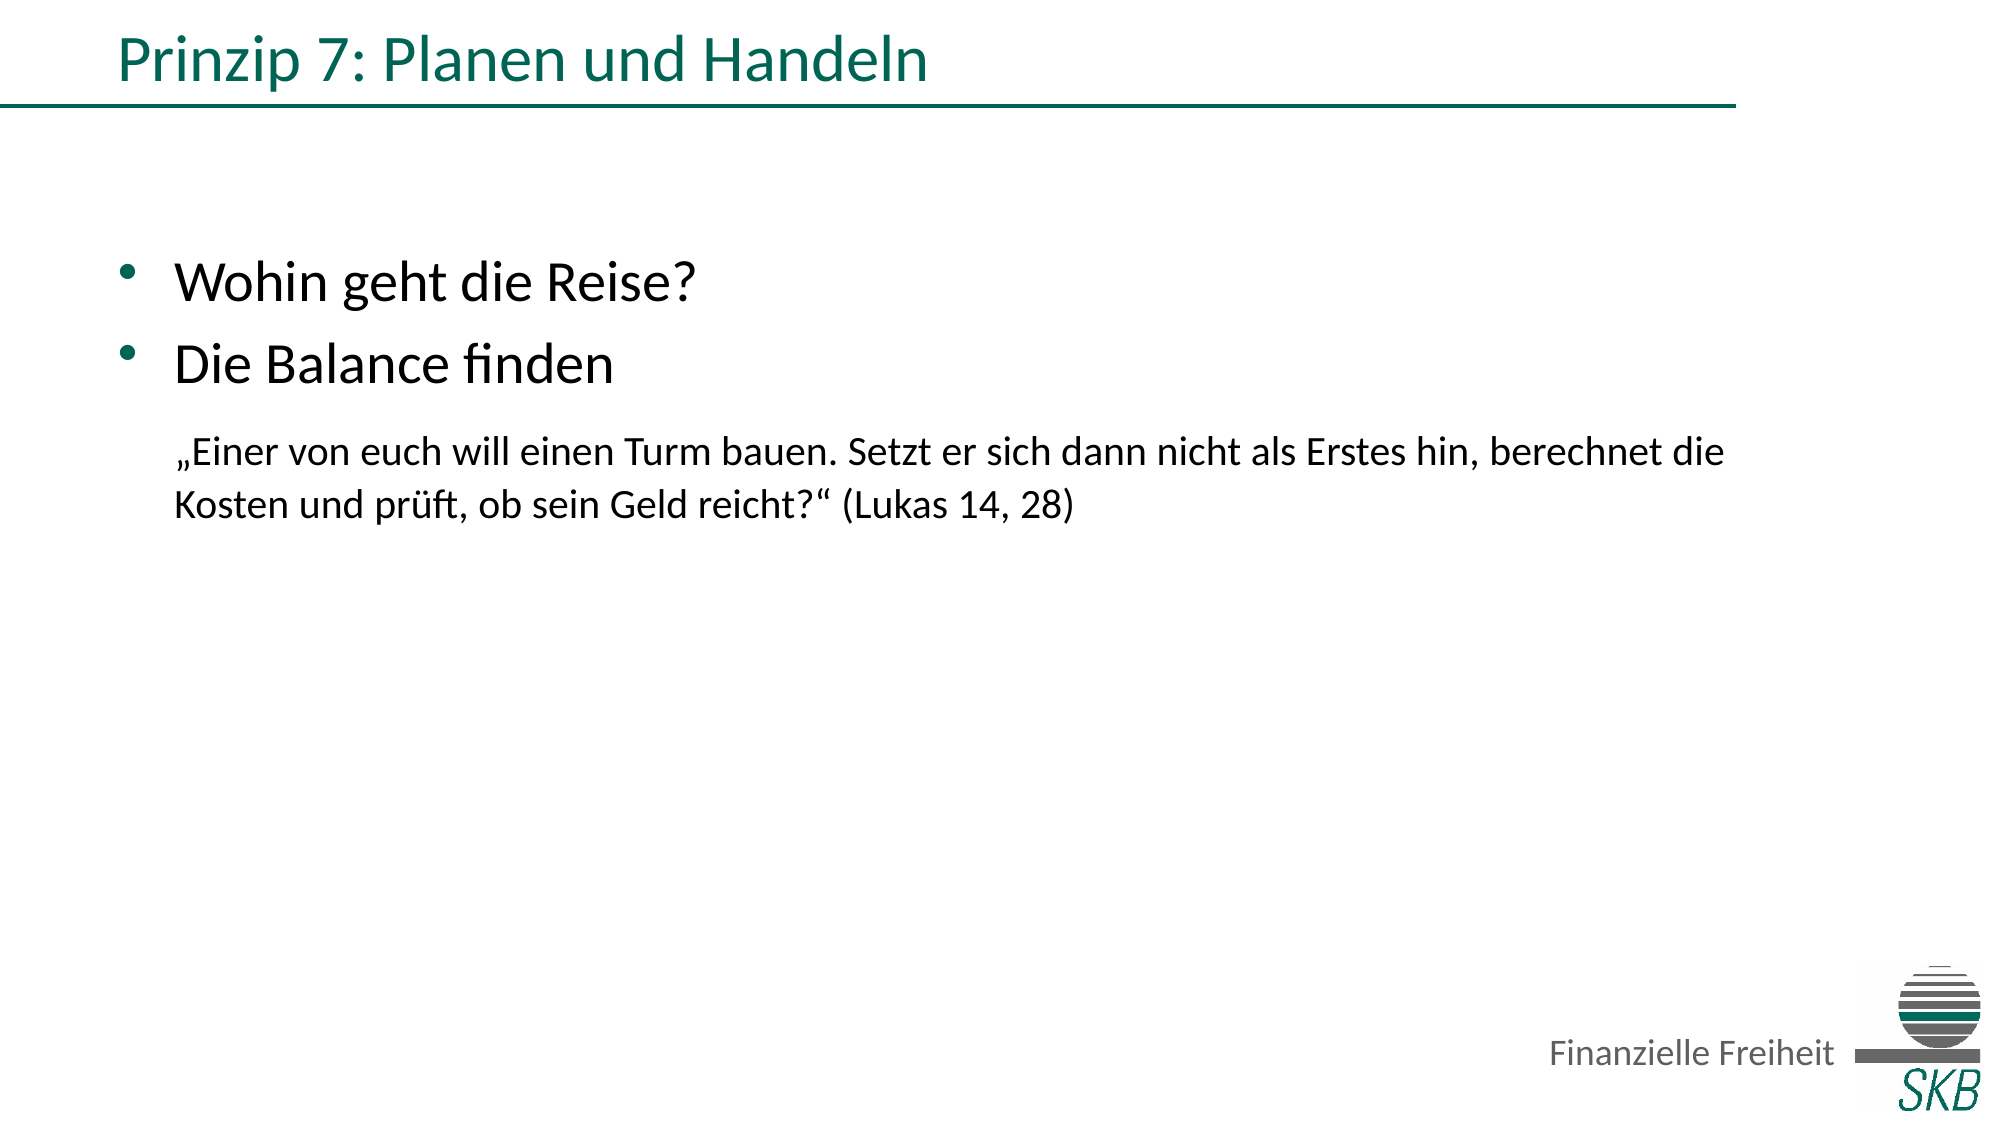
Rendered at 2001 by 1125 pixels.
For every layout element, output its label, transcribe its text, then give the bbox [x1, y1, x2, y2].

title Prinzip 7: Planen und Handeln [102, 7, 1300, 80]
picture [1855, 966, 1981, 1111]
list Wohin geht die Reise? Die Balance finden „Einer von euch will einen Turm bauen. Setzt er sich dann nicht als Erstes hin, berechnet die Kosten und prüft, ob sein Geld reicht?“ (Lukas 14, 28) [117, 243, 1792, 944]
